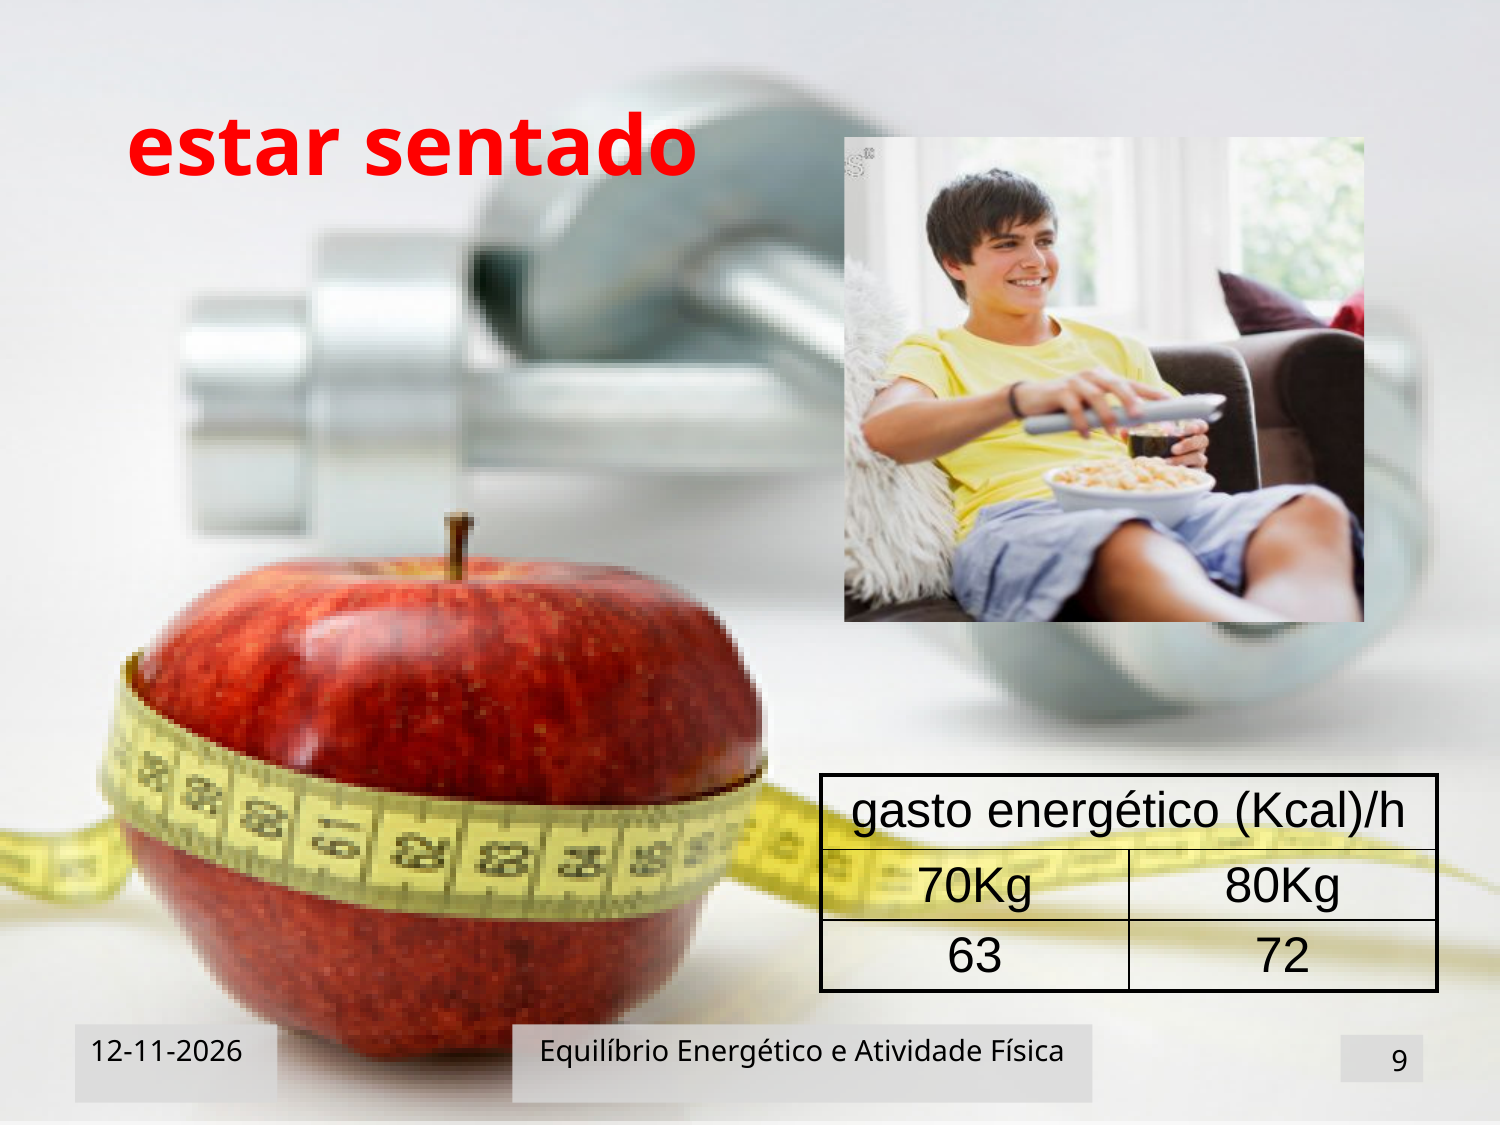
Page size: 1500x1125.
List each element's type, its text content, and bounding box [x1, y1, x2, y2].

table_cell 72 [1130, 921, 1435, 989]
table_cell 70Kg [823, 850, 1128, 919]
footer Equilíbrio Energético e Atividade Física [512, 1024, 1093, 1103]
slide_number 9 [1340, 1034, 1424, 1083]
table_cell 80Kg [1130, 850, 1435, 919]
table_header gasto energético (Kcal)/h [823, 777, 1435, 849]
title estar sentado [41, 42, 786, 242]
picture [0, 0, 1500, 1125]
table_cell 63 [823, 921, 1128, 989]
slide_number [74, 1024, 278, 1103]
